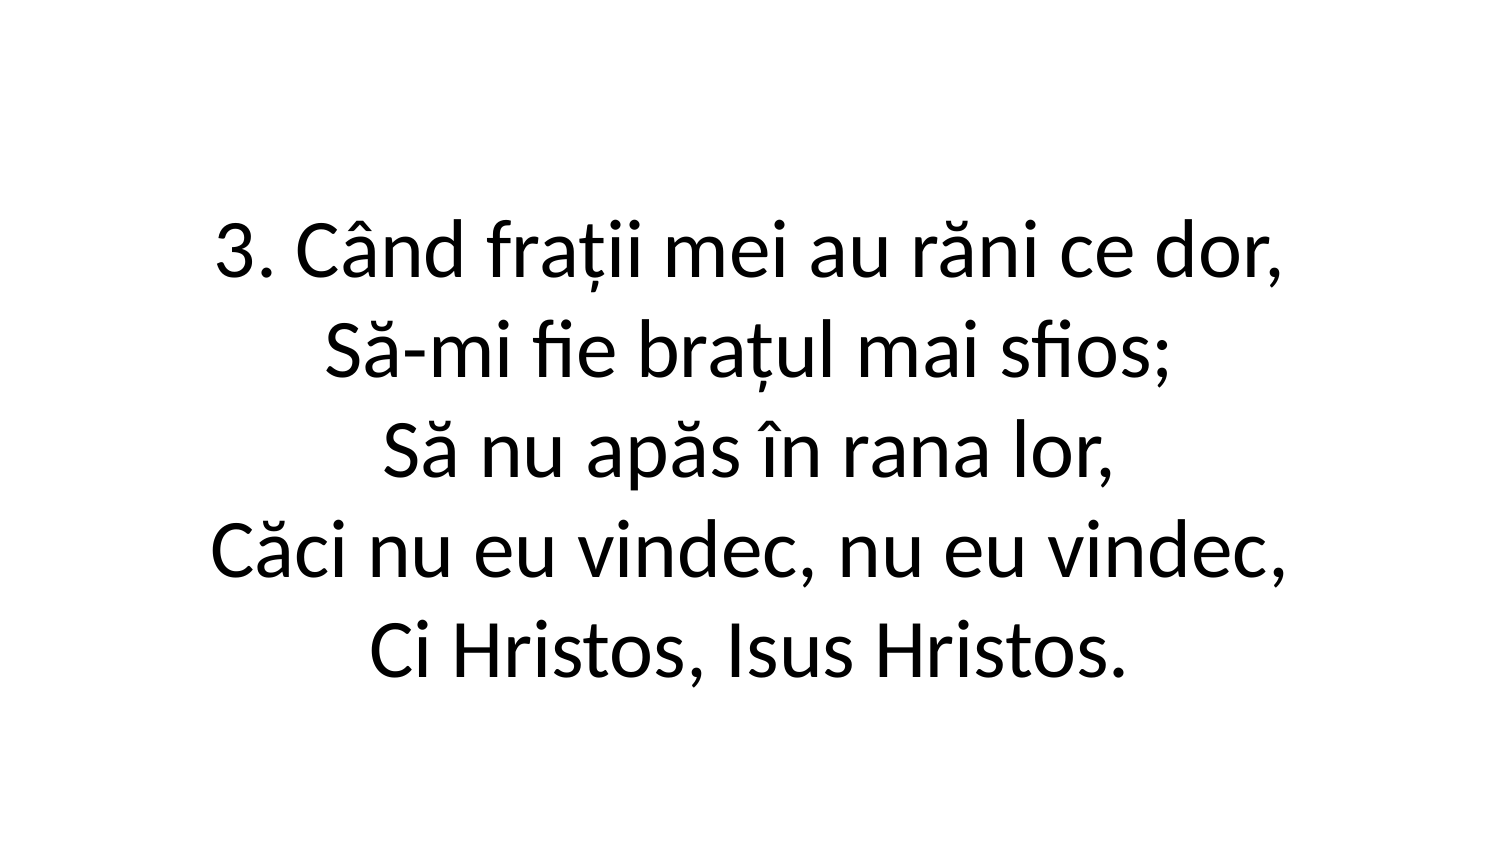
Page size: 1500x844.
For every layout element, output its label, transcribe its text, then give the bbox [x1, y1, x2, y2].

text_box 3. Când frații mei au răni ce dor, Să-mi fie brațul mai sfios; Să nu apăs în rana lor, Căci nu eu vindec, nu eu vindec, Ci Hristos, Isus Hristos. [195, 142, 1305, 702]
